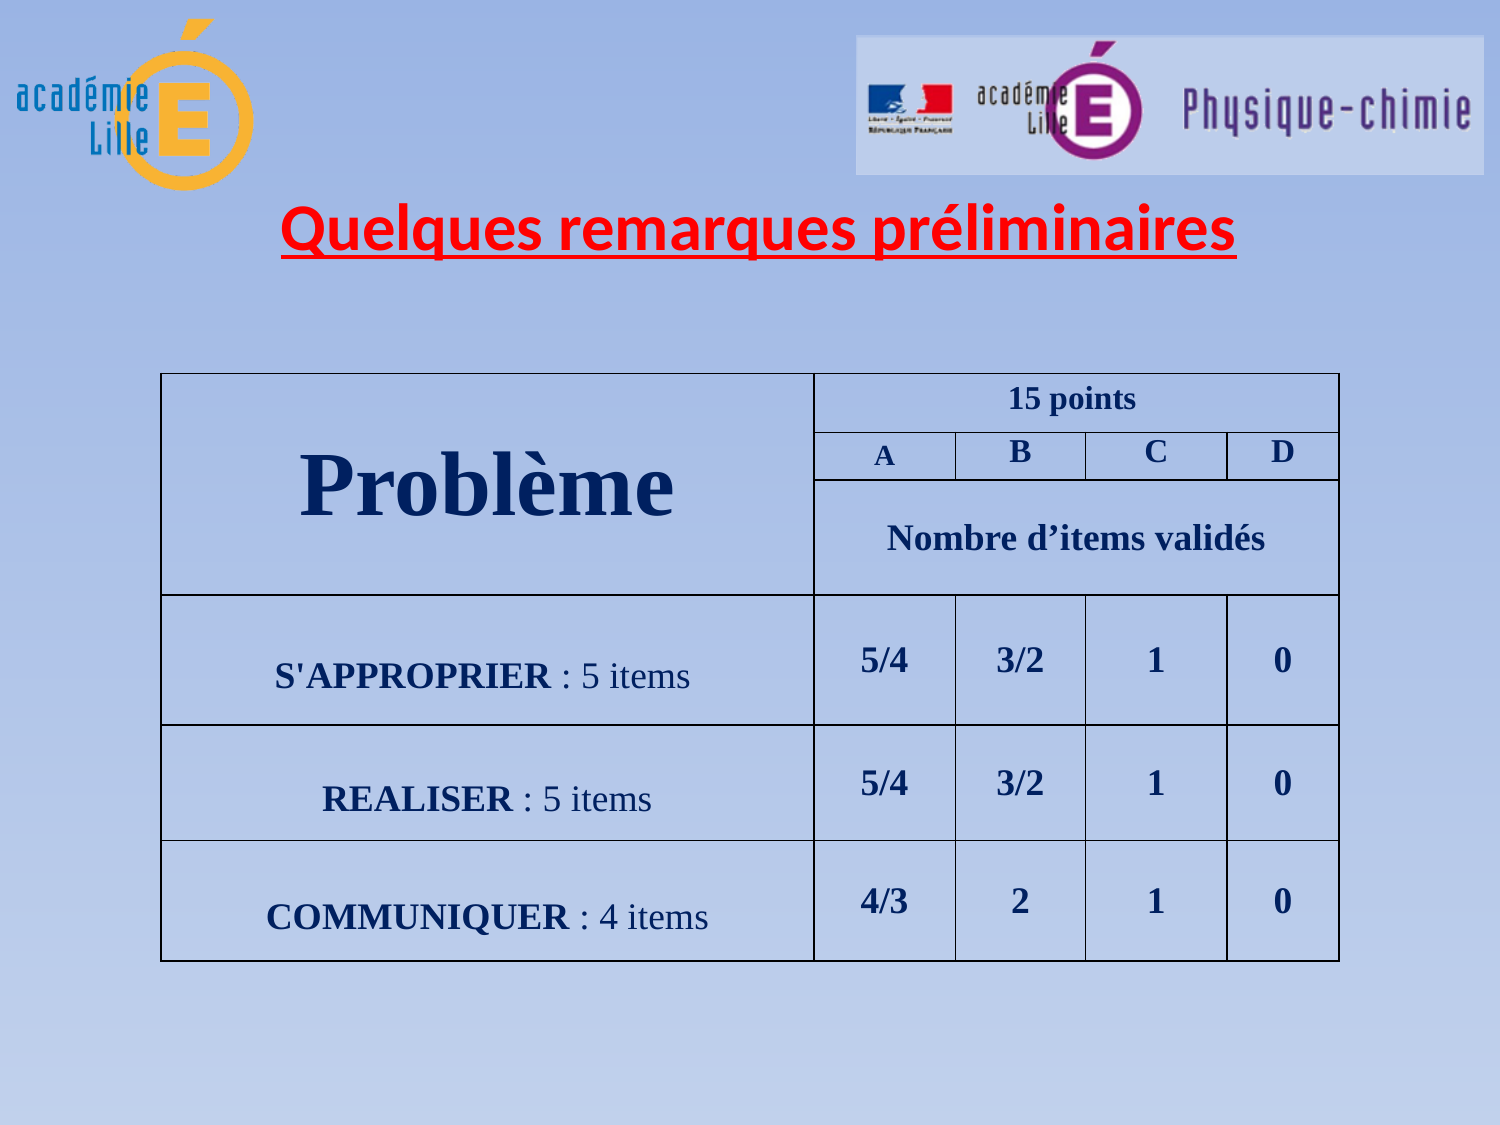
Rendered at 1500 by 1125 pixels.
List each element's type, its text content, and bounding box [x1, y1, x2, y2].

table_cell REALISER : 5 items [162, 726, 813, 840]
table_cell S'APPROPRIER : 5 items [162, 596, 813, 724]
table_cell Nombre d’items validés [815, 481, 1338, 594]
table_cell 5/4 [815, 726, 955, 840]
table_cell 0 [1228, 841, 1338, 960]
table_cell 1 [1086, 841, 1226, 960]
table_header 15 points [815, 374, 1338, 432]
table_cell 3/2 [956, 596, 1085, 724]
table_cell 4/3 [815, 841, 955, 960]
picture [855, 34, 1485, 175]
text_box Quelques remarques préliminaires [74, 82, 1425, 1012]
picture [17, 18, 255, 191]
table_cell D [1228, 433, 1338, 479]
table_cell 0 [1228, 726, 1338, 840]
table_cell 3/2 [956, 726, 1085, 840]
table_cell 0 [1228, 596, 1338, 724]
table_cell 5/4 [815, 596, 955, 724]
table_cell 1 [1086, 596, 1226, 724]
table_cell B [956, 433, 1085, 479]
table_cell COMMUNIQUER : 4 items [162, 841, 813, 960]
table_cell A [815, 433, 955, 479]
table_cell 2 [956, 841, 1085, 960]
table_header Problème [162, 374, 813, 594]
table_cell 1 [1086, 726, 1226, 840]
table_cell C [1086, 433, 1226, 479]
